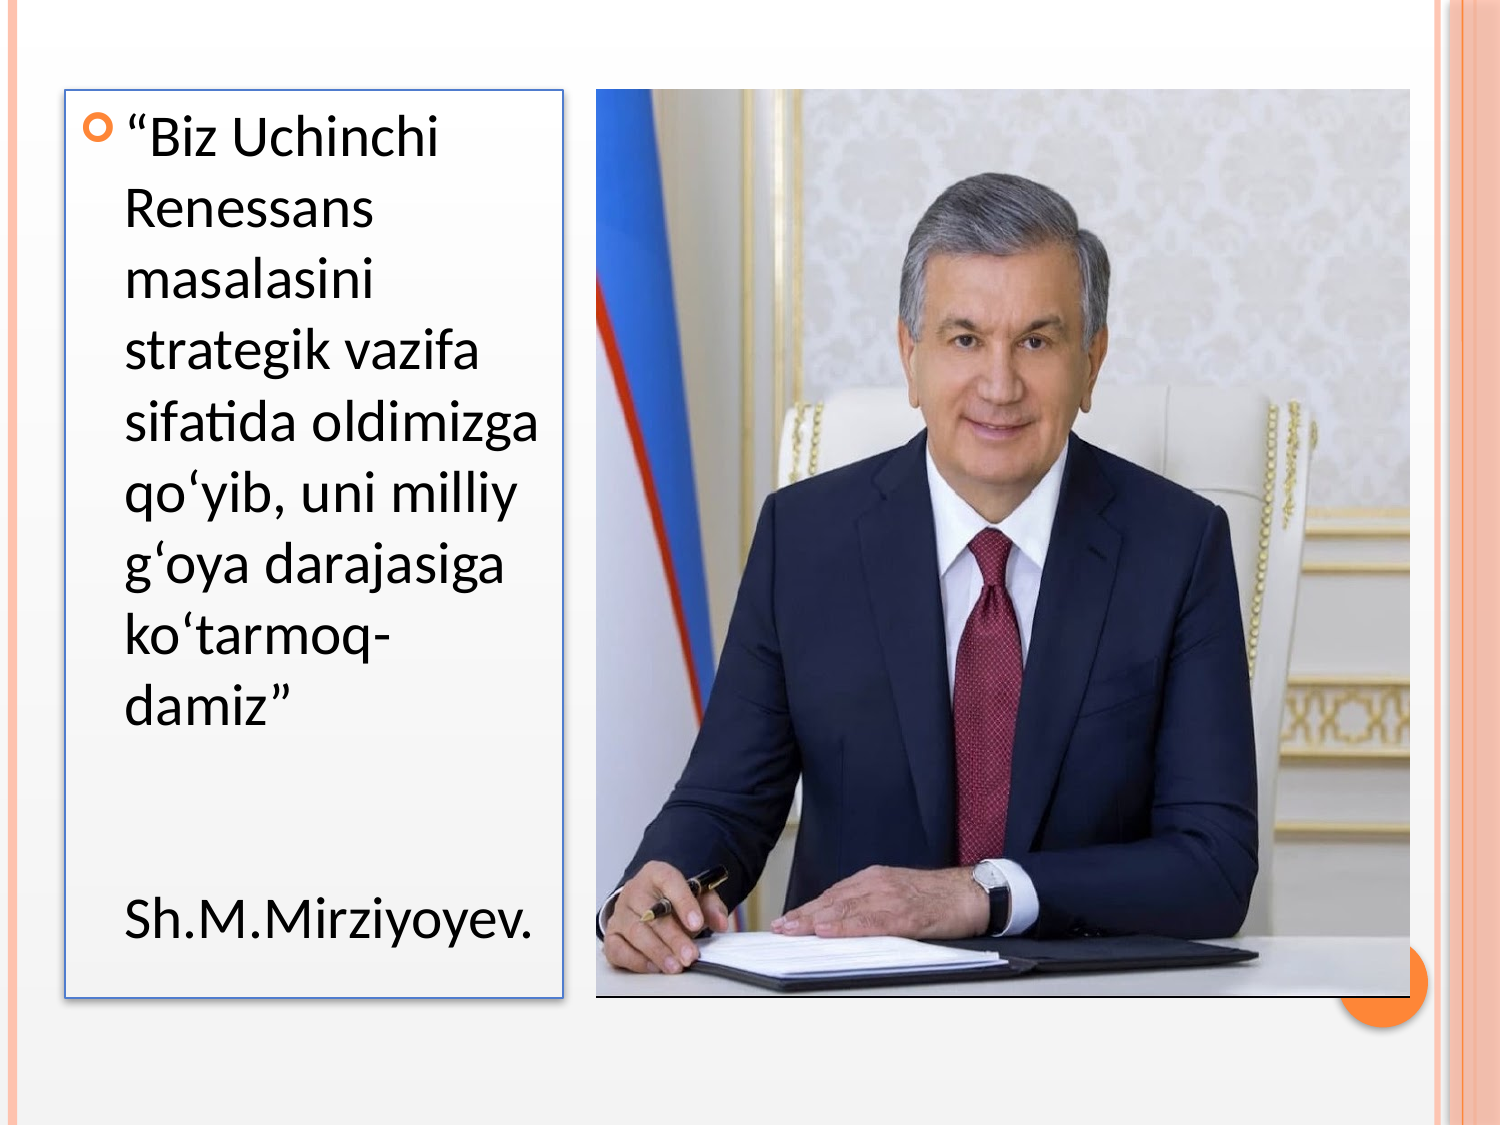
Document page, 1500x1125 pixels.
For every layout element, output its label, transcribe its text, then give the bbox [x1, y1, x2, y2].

picture [595, 89, 1411, 999]
list “Biz Uchinchi Renessans masalasini strategik vazifa sifatida oldimizga qo‘yib, uni milliy g‘oya darajasiga ko‘tarmoq-damiz” Sh.M.Mirziyoyev. [64, 89, 564, 999]
